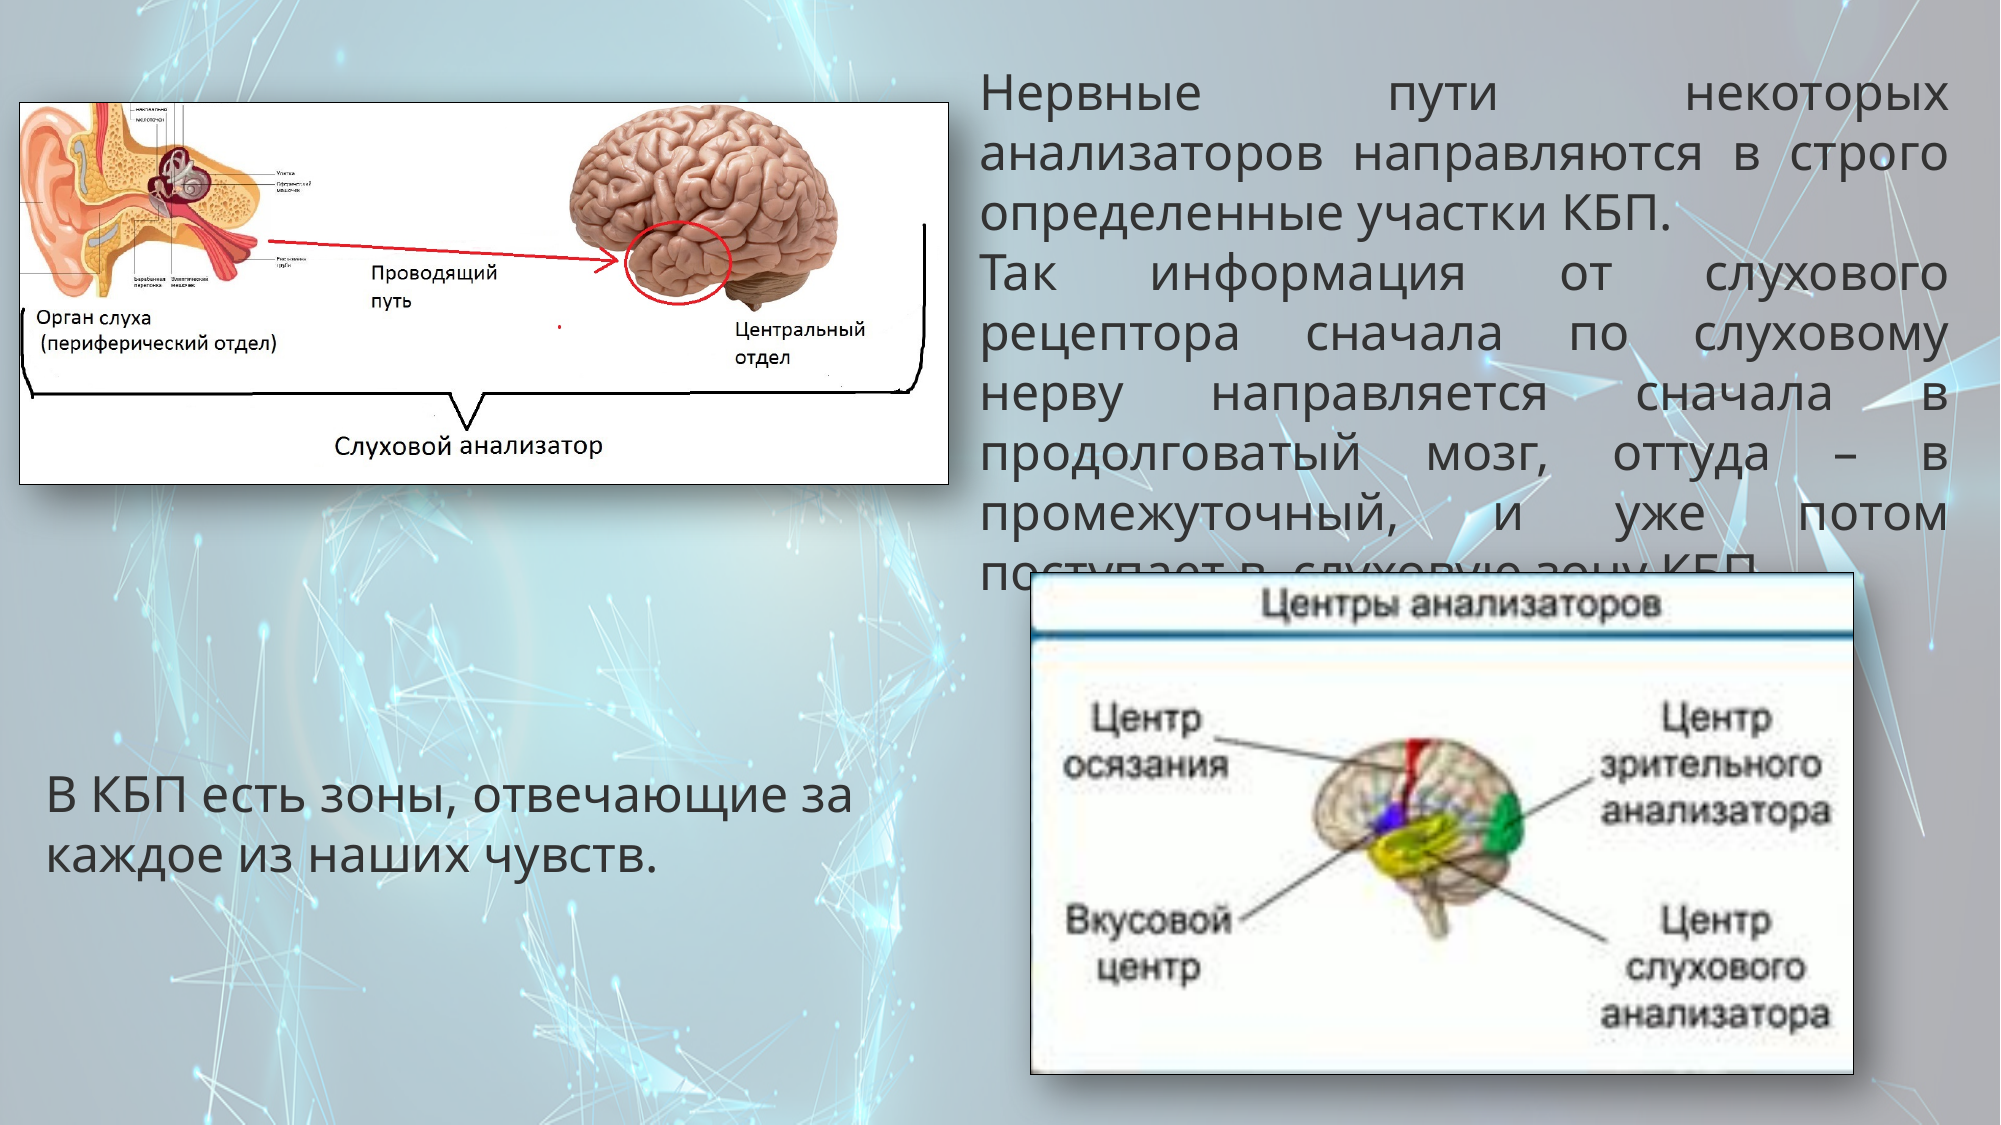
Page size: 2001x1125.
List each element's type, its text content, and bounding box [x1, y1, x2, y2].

picture [1030, 572, 1854, 1075]
text_box В КБП есть зоны, отвечающие за каждое из наших чувств. [30, 755, 1030, 890]
text_box Нервные пути некоторых анализаторов направляются в строго определенные участки КБП. Так информация от слухового рецептора сначала по слуховому нерву направляется сначала в продолговатый мозг, оттуда – в промежуточный, и уже потом поступает в слуховую зону КБП. [964, 52, 1965, 608]
picture [18, 102, 949, 485]
